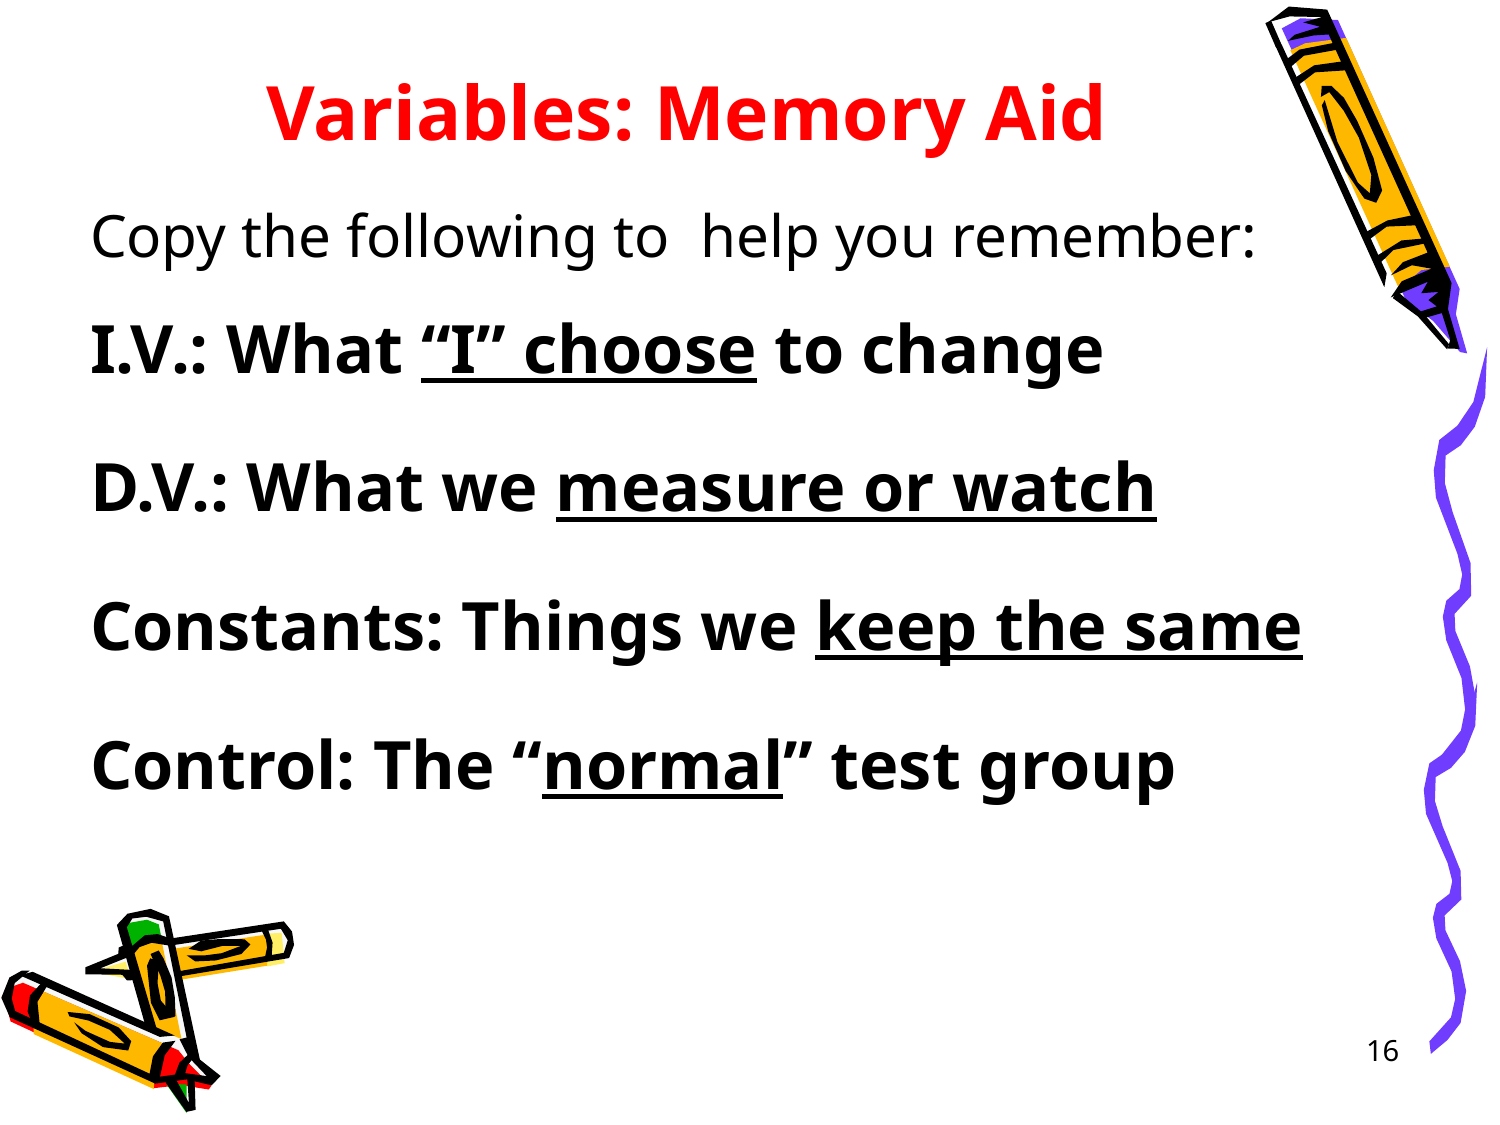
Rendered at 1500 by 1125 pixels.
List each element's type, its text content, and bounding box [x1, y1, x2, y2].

list Copy the following to help you remember: I.V.: What “I” choose to change D.V.: What we measure or watch Constants: Things we keep the same Control: The “normal” test group [74, 199, 1376, 1051]
slide_number 16 [1101, 1024, 1415, 1101]
title Variables: Memory Aid [49, 37, 1326, 163]
